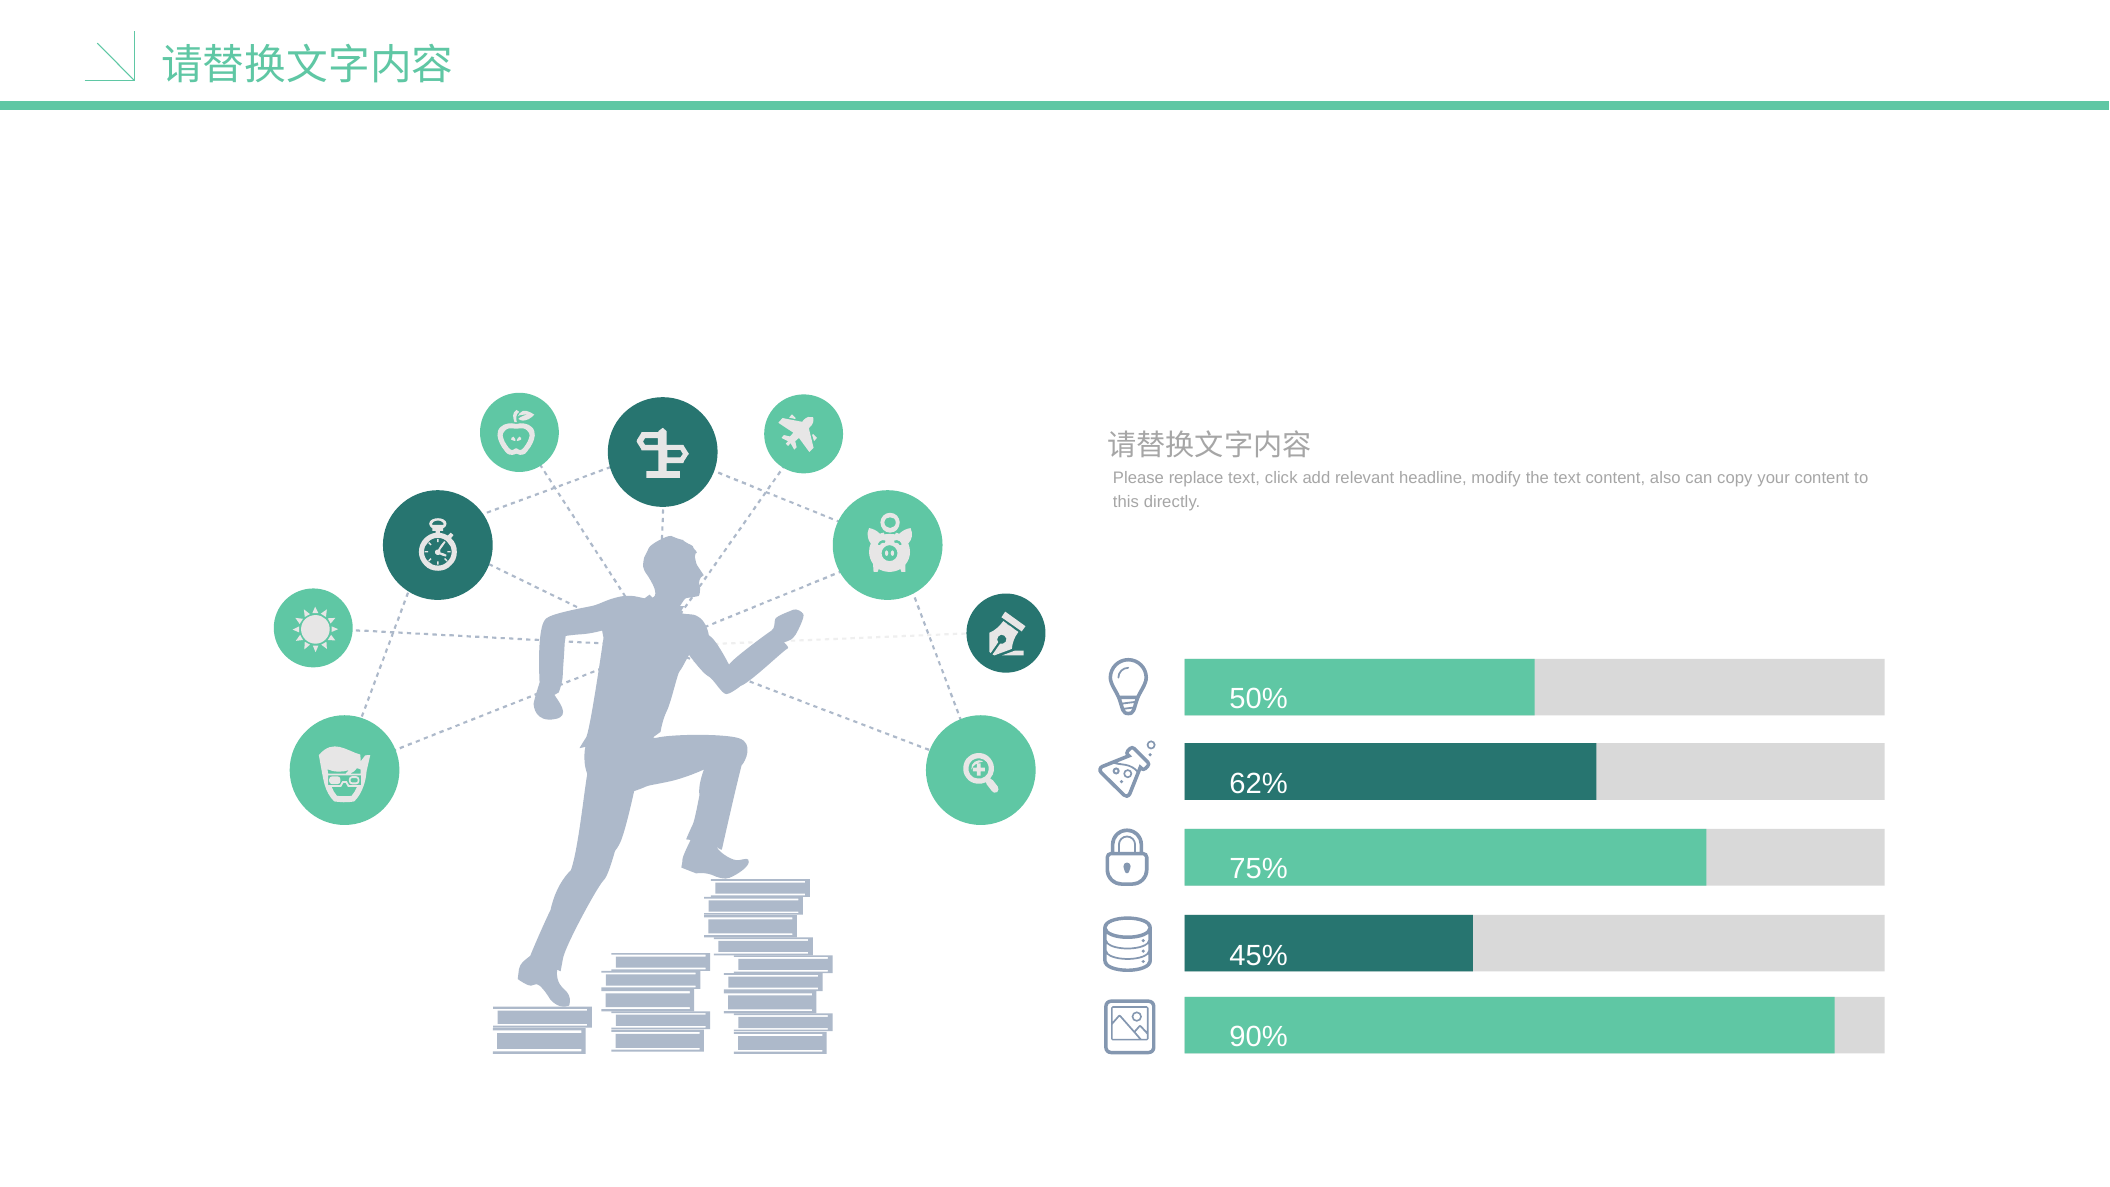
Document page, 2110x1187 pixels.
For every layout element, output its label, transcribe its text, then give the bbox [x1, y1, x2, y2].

text_box 请替换文字内容 [1091, 410, 1335, 469]
text_box [1184, 658, 1536, 716]
text_box [1184, 742, 1597, 801]
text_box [1103, 916, 1152, 973]
text_box [1184, 996, 1836, 1055]
text_box 62% [1208, 746, 1333, 810]
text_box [1108, 657, 1149, 716]
text_box 75% [1208, 832, 1333, 896]
text_box 90% [1208, 1000, 1333, 1064]
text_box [269, 388, 1050, 1054]
text_box 50% [1208, 662, 1333, 726]
text_box [1536, 658, 1886, 716]
text_box [1597, 742, 1886, 801]
text_box [1474, 914, 1886, 972]
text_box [1105, 828, 1149, 886]
text_box 45% [1208, 918, 1333, 982]
text_box Please replace text, click add relevant headline, modify the text content, also can copy your content to this directly. [1097, 455, 1910, 519]
text_box [1707, 828, 1886, 887]
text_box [1098, 740, 1156, 798]
text_box [1184, 914, 1474, 972]
text_box 请替换文字内容 [145, 22, 500, 94]
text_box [1104, 999, 1156, 1055]
text_box [1836, 996, 1886, 1055]
text_box [1184, 828, 1707, 887]
